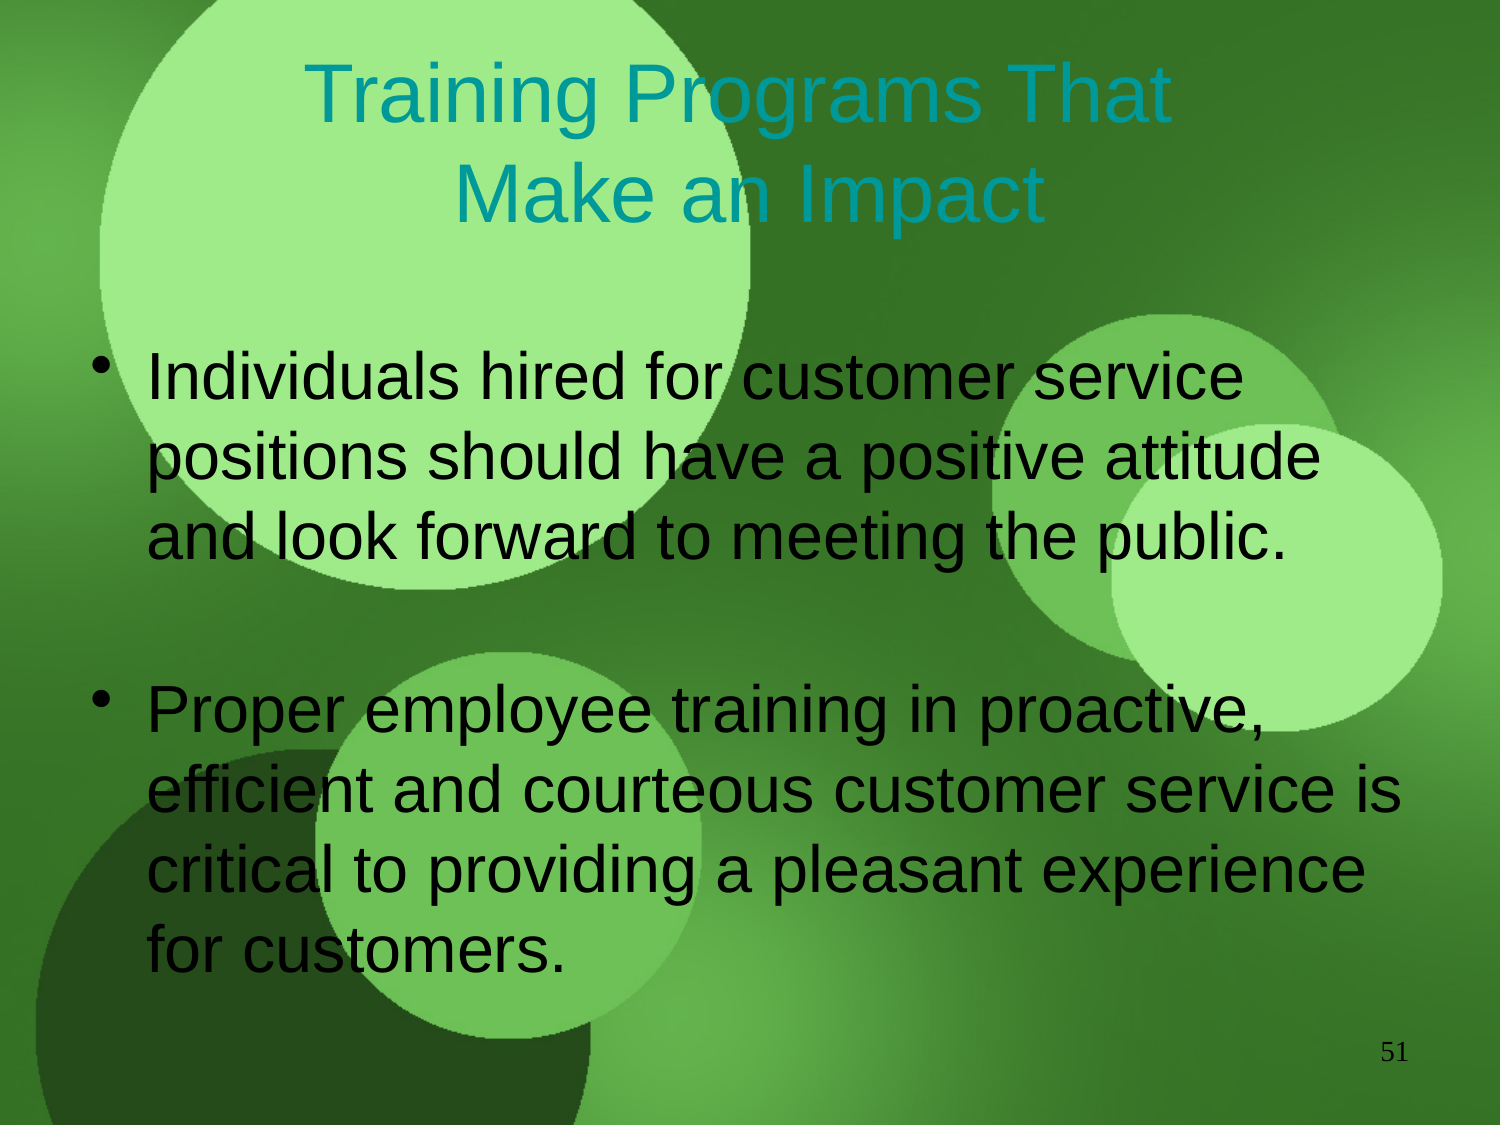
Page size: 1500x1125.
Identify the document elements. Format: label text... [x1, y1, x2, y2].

title Training Programs That Make an Impact [74, 44, 1426, 233]
picture [0, 0, 1500, 1125]
slide_number 51 [1074, 1024, 1426, 1103]
list Individuals hired for customer service positions should have a positive attitude and look forward to meeting the public. Proper employee training in proactive, efficient and courteous customer service is critical to providing a pleasant experience for customers. [74, 325, 1426, 1006]
